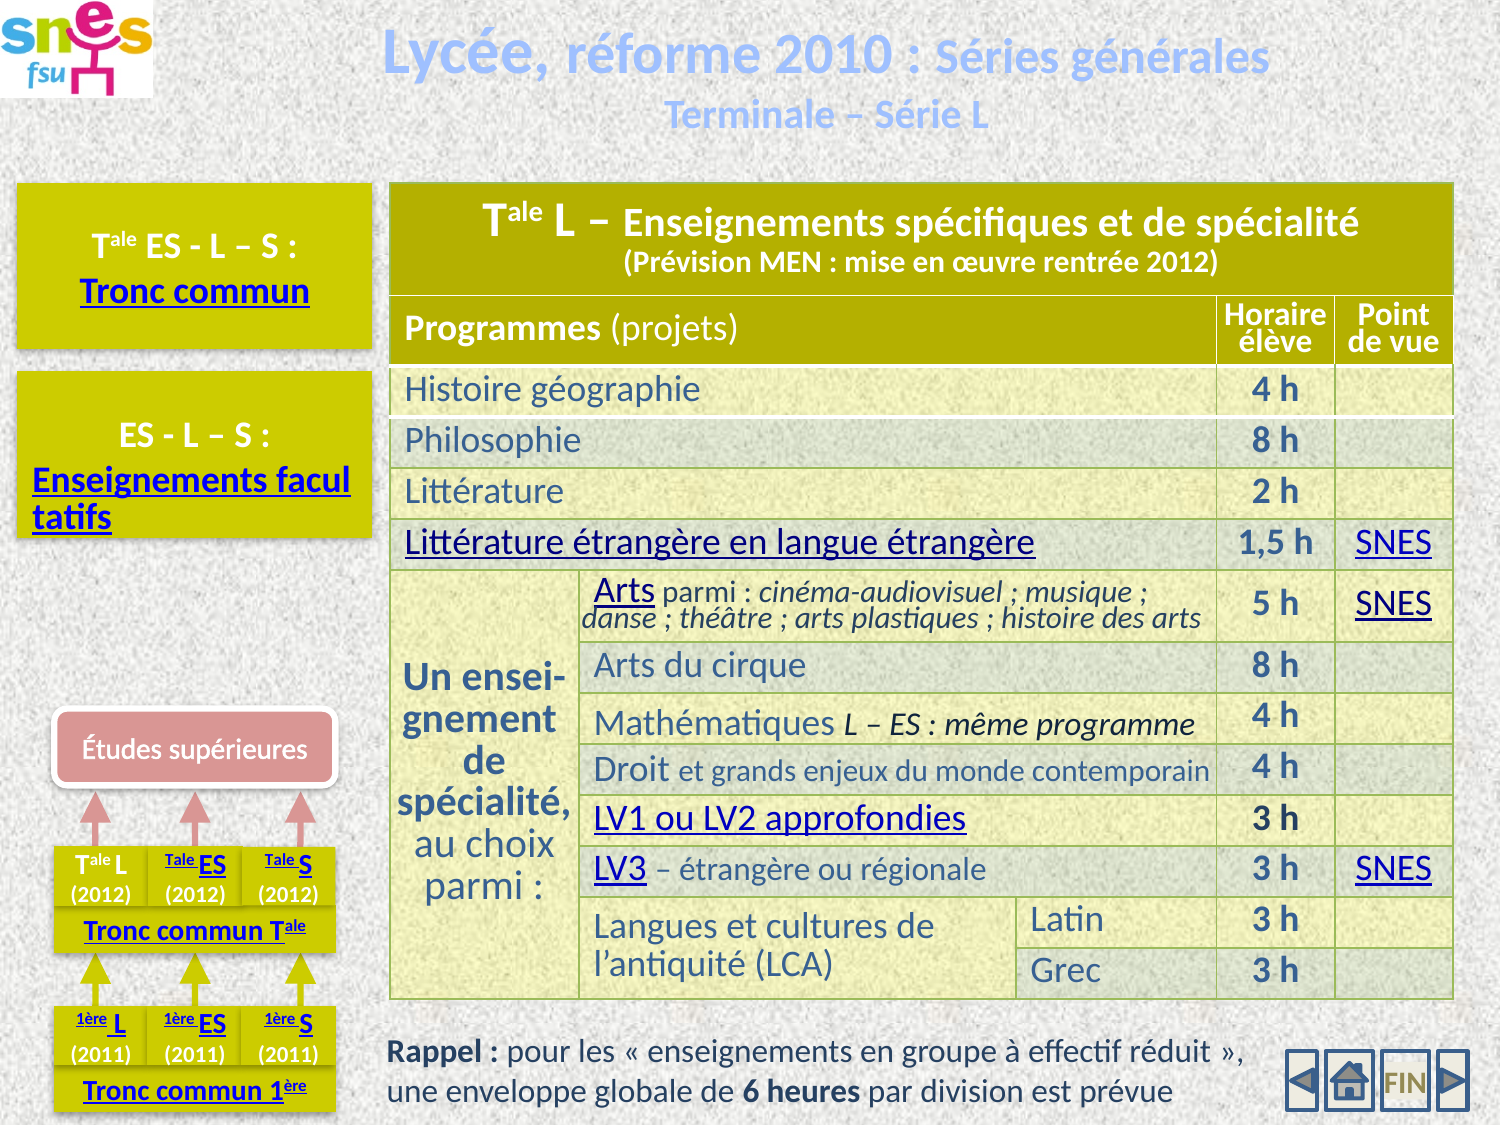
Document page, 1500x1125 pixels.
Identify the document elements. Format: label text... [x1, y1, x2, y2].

table_cell Philosophie [391, 419, 1216, 467]
table_cell 4 h [1217, 368, 1334, 415]
table_cell [1336, 419, 1452, 467]
table_cell 2 h [1217, 469, 1334, 518]
table_cell [1336, 643, 1452, 692]
table_cell Langues et cultures de l’antiquité (LCA) [580, 898, 1015, 998]
table_cell Grec [1017, 949, 1216, 998]
table_cell 3 h [1217, 949, 1334, 998]
table_cell Histoire géographie [391, 368, 1216, 415]
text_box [1287, 1050, 1468, 1111]
table_cell [1336, 745, 1452, 794]
text_box Tale ES - L – S : Tronc commun [17, 183, 372, 349]
table_cell SNES [1336, 571, 1452, 641]
table_cell [1336, 694, 1452, 743]
table_cell SNES [1336, 847, 1452, 896]
text_box ES - L – S : Enseignements facultatifs [17, 371, 372, 538]
text_box Lycée, réforme 2010 : Séries générales Terminale – Série L [153, 0, 1500, 145]
table_cell [1336, 949, 1452, 998]
table_cell LV3 – étrangère ou régionale [580, 847, 1216, 896]
table_cell [1336, 368, 1452, 415]
table_cell 3 h [1217, 796, 1334, 845]
text_box Rappel : pour les « enseignements en groupe à effectif réduit », une enveloppe globale de 6 heures par division est prévue [371, 1021, 1294, 1117]
table_cell [1336, 796, 1452, 845]
table_cell 1,5 h [1217, 520, 1334, 569]
table_cell 4 h [1217, 694, 1334, 743]
table_cell 4 h [1217, 745, 1334, 794]
table_cell Arts du cirque [580, 643, 1216, 692]
table_cell Droit et grands enjeux du monde contemporain [580, 745, 1216, 794]
table_cell 3 h [1217, 898, 1334, 947]
table_cell 8 h [1217, 419, 1334, 467]
table_header Tale L – Enseignements spécifiques et de spécialité (Prévision MEN : mise en œuvre rentrée 2012) [391, 184, 1452, 295]
table_cell LV1 ou LV2 approfondies [580, 796, 1216, 845]
table_cell Mathématiques L – ES : même programme [580, 694, 1216, 743]
table_cell 5 h [1217, 571, 1334, 641]
table_cell Horaire élève [1217, 296, 1334, 364]
picture [0, 0, 1500, 1125]
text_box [54, 791, 336, 1113]
table_cell Point de vue [1335, 296, 1453, 364]
table_cell Arts parmi : cinéma-audiovisuel ; musique ; danse ; théâtre ; arts plastiques ; histoire des arts [580, 571, 1216, 641]
text_box Études supérieures [51, 705, 339, 789]
table_cell [1336, 898, 1452, 947]
table_cell 8 h [1217, 643, 1334, 692]
table_cell Un ensei-gnement de spécialité, au choix parmi : [391, 571, 578, 998]
table_cell Latin [1017, 898, 1216, 947]
table_cell 3 h [1217, 847, 1334, 896]
table_cell Programmes (projets) [391, 296, 1216, 364]
table_cell SNES [1336, 520, 1452, 569]
table_cell [1336, 469, 1452, 518]
table_cell Littérature étrangère en langue étrangère [391, 520, 1216, 569]
table_cell Littérature [391, 469, 1216, 518]
